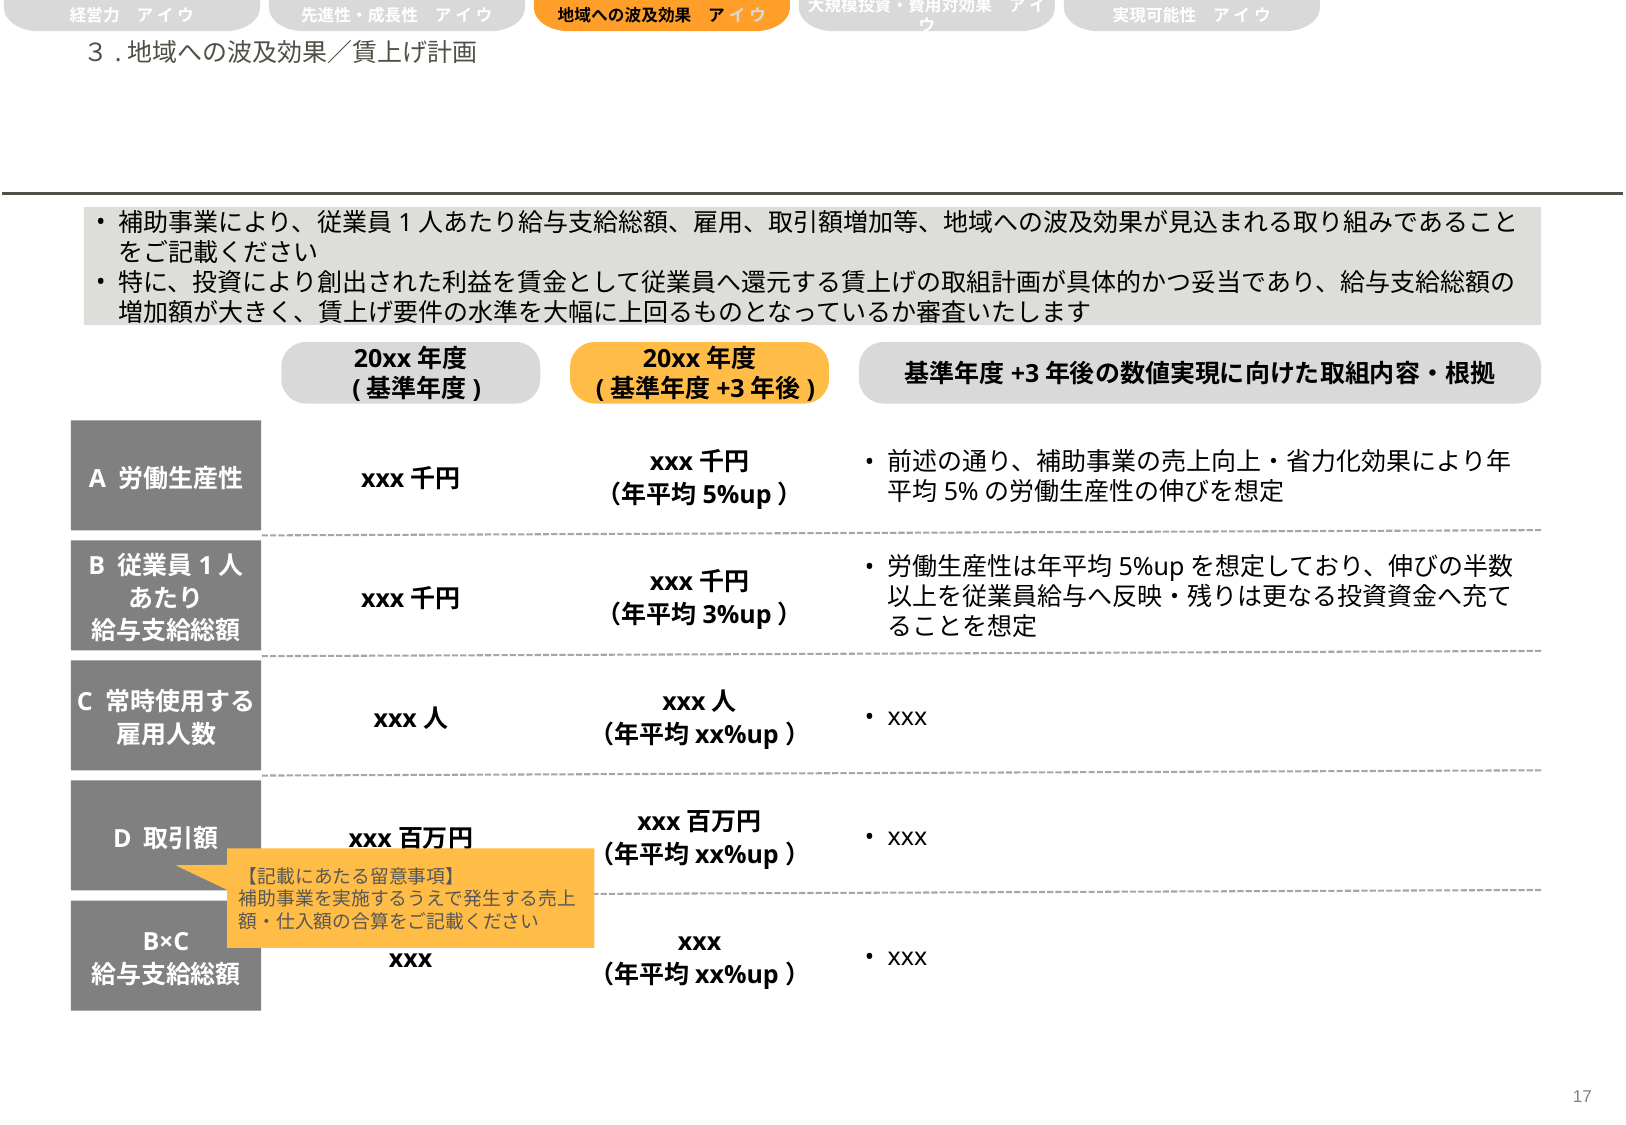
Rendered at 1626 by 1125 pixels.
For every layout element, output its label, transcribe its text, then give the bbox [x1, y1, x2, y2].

text_box B×C 給与支給総額 [70, 900, 262, 1011]
text_box xxx千円 [281, 540, 541, 650]
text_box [260, 529, 1542, 536]
text_box 地域への波及効果 ア イ ウ [533, 0, 791, 33]
text_box 実現可能性 ア イ ウ [1062, 0, 1321, 33]
text_box B 従業員1人 あたり 給与支給総額 [70, 540, 262, 651]
text_box 労働生産性は年平均5%upを想定しており、伸びの半数以上を従業員給与へ反映・残りは更なる投資資金へ充てることを想定 [858, 540, 1542, 650]
text_box 経営力 ア イ ウ [3, 0, 261, 33]
text_box 20xx年度 (基準年度+3年後) [570, 341, 830, 404]
text_box xxx千円 （年平均5%up） [570, 420, 830, 529]
text_box xxx [858, 900, 1542, 1011]
text_box 【記載にあたる留意事項】 補助事業を実施するうえで発生する売上額・仕入額の合算をご記載ください [174, 847, 596, 949]
text_box 20xx年度 (基準年度) [281, 341, 541, 404]
text_box xxx [858, 780, 1542, 889]
text_box D 取引額 [70, 780, 262, 891]
title ３.地域への波及効果／賃上げ計画 [83, 39, 1542, 68]
text_box xxx （年平均xx%up） [570, 900, 830, 1011]
text_box 基準年度+3年後の数値実現に向けた取組内容・根拠 [858, 341, 1542, 404]
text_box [260, 770, 1542, 776]
text_box xxx [281, 949, 541, 1011]
text_box xxx千円 （年平均3%up） [570, 540, 830, 650]
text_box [260, 889, 1542, 896]
text_box xxx百万円 [281, 780, 541, 847]
text_box xxx人 [281, 660, 541, 770]
text_box 大規模投資・費用対効果 ア イ ウ [798, 0, 1056, 33]
text_box A 労働生産性 [70, 420, 262, 531]
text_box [260, 650, 1542, 657]
text_box 前述の通り、補助事業の売上向上・省力化効果により年平均5%の労働生産性の伸びを想定 [858, 420, 1542, 529]
text_box xxx百万円 （年平均xx%up） [570, 780, 830, 889]
text_box xxx人 （年平均xx%up） [570, 660, 830, 770]
text_box xxx [858, 660, 1542, 770]
text_box C 常時使用する 雇用人数 [70, 660, 262, 771]
text_box xxx千円 [281, 420, 541, 529]
text_box 補助事業により、従業員1人あたり給与支給総額、雇用、取引額増加等、地域への波及効果が見込まれる取り組みであることをご記載ください 特に、投資により創出された利益を賃金として従業員へ還元する賃上げの取組計画が具体的かつ妥当であり、給与支給総額の増加額が大きく、賃上げ要件の水準を大幅に上回るものとなっているか審査いたします [83, 206, 1542, 326]
text_box 先進性・成長性 ア イ ウ [268, 0, 526, 33]
